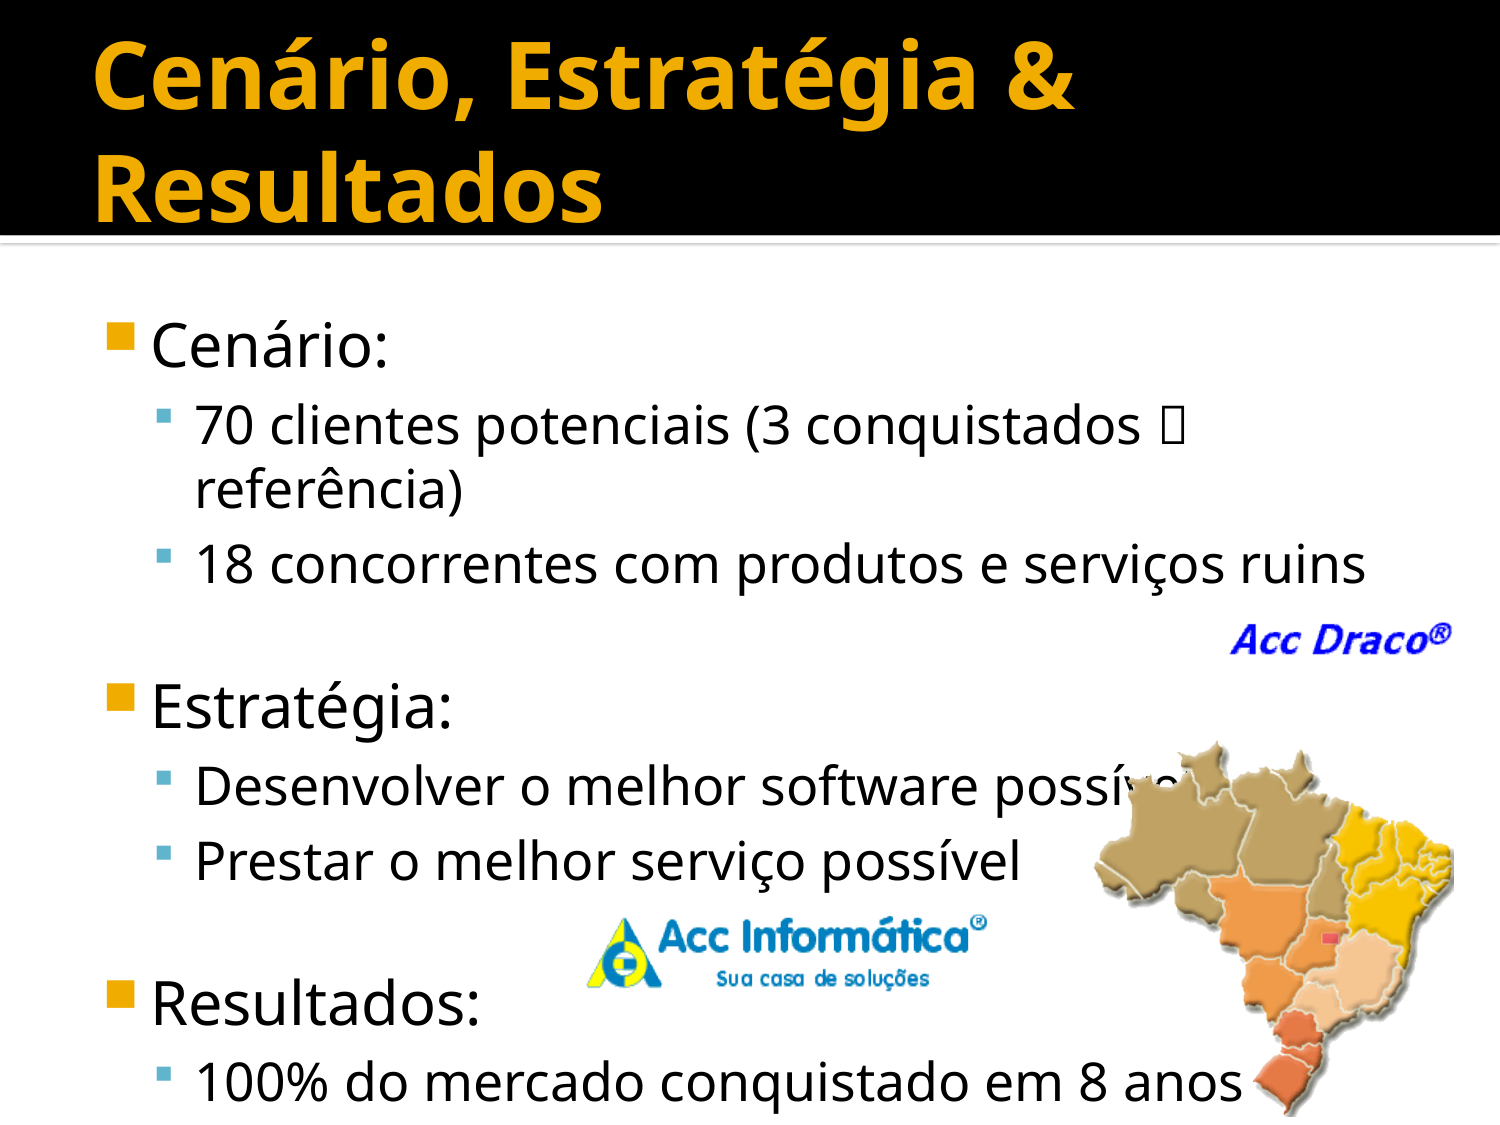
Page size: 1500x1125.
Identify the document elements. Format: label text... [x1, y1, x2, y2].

picture [1092, 738, 1454, 1117]
list Cenário: 70 clientes potenciais (3 conquistados  referência) 18 concorrentes com produtos e serviços ruins Estratégia: Desenvolver o melhor software possível Prestar o melhor serviço possível Resultados: 100% do mercado conquistado em 8 anos [75, 291, 1465, 1125]
picture [585, 913, 989, 993]
title Cenário, Estratégia & Resultados [75, 25, 1425, 231]
picture [1228, 620, 1454, 656]
